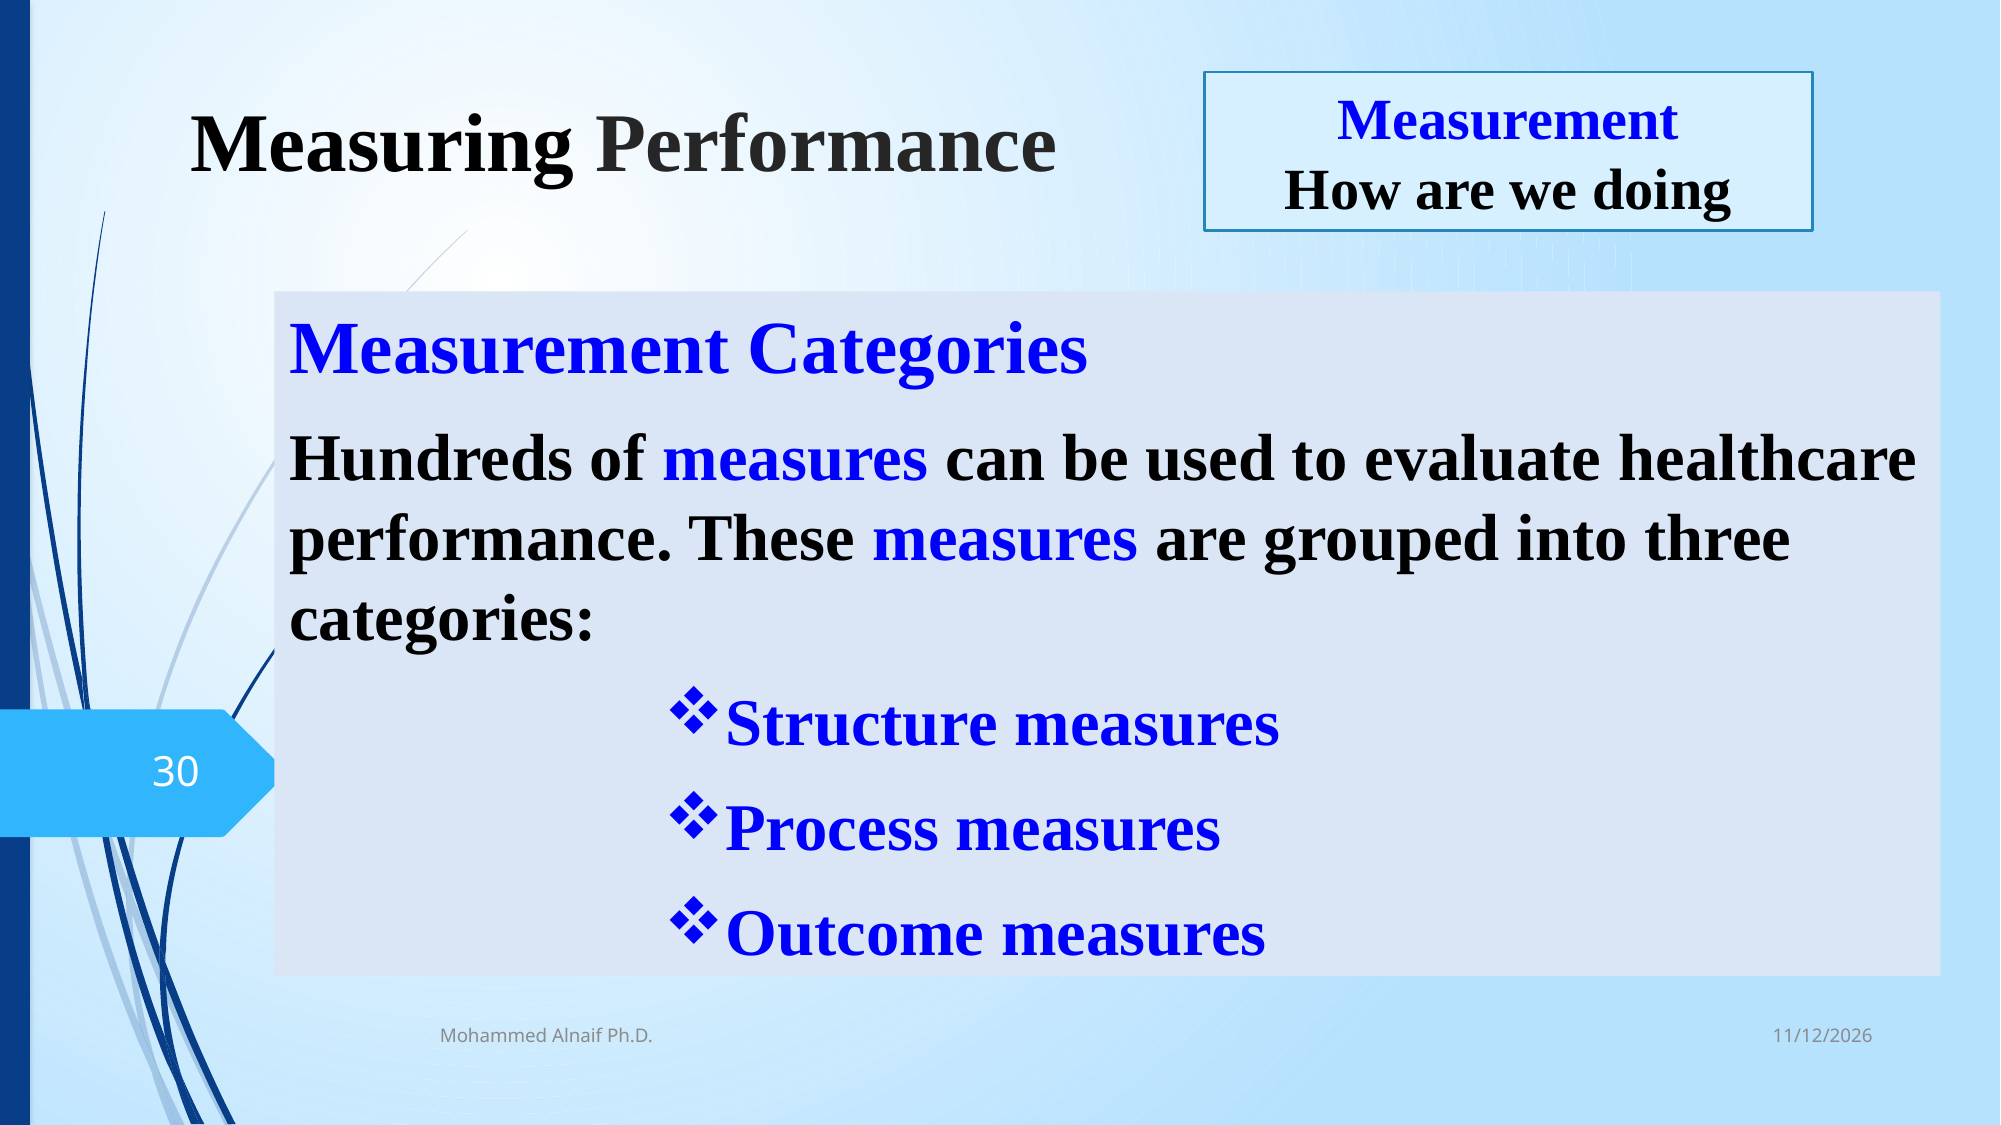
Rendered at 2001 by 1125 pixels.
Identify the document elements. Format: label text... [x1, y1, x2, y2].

subtitle [92, 196, 1967, 1103]
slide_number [1699, 1005, 1888, 1067]
title Measuring Performance [175, 42, 1122, 196]
slide_number 30 [87, 743, 216, 803]
footer Mohammed Alnaif Ph.D. [424, 1006, 1675, 1067]
text_box Measurement How are we doing [1203, 71, 1814, 232]
text_box Measurement Categories Hundreds of measures can be used to evaluate healthcare performance. These measures are grouped into three categories: Structure measures Process measures Outcome measures [274, 291, 1941, 976]
